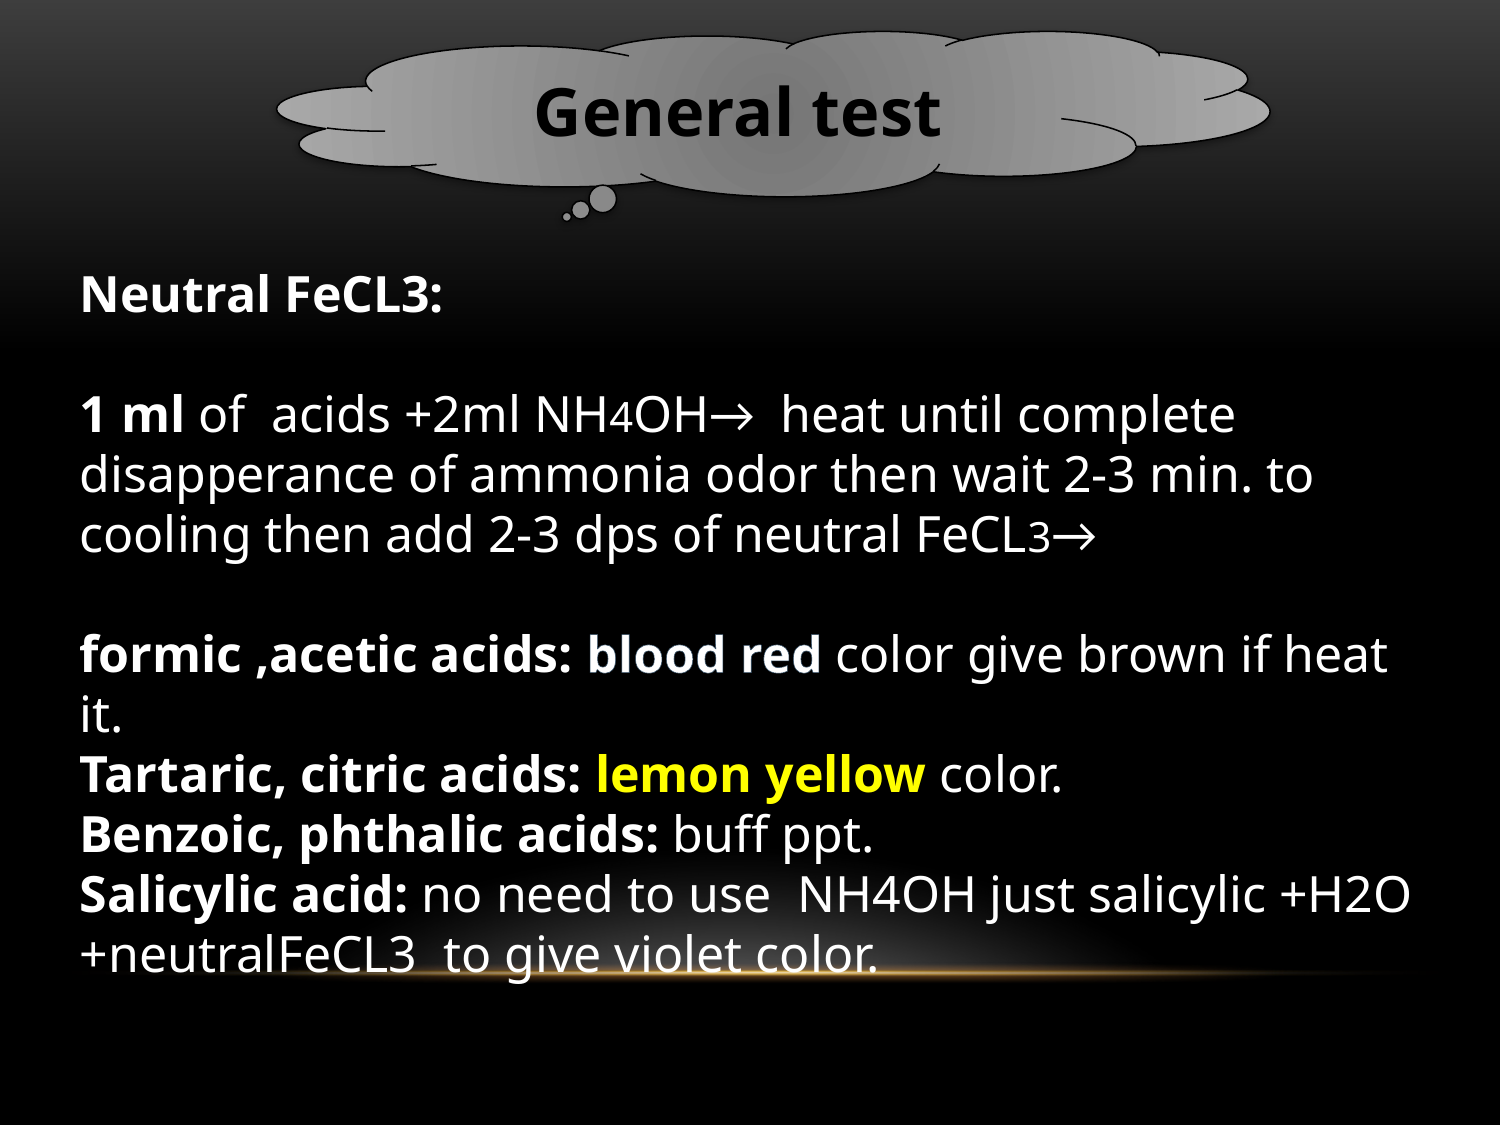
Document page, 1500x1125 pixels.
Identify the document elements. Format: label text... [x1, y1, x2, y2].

picture [0, 0, 1500, 1125]
text_box General test [275, 30, 1271, 223]
text_box Neutral FeCL3: 1 ml of acids +2ml NH4OH→ heat until complete disapperance of ammonia odor then wait 2-3 min. to cooling then add 2-3 dps of neutral FeCL3→ formic ,acetic acids: blood red color give brown if heat it. Tartaric, citric acids: lemon yellow color. Benzoic, phthalic acids: buff ppt. Salicylic acid: no need to use NH4OH just salicylic +H2O +neutralFeCL3 to give violet color. [64, 255, 1459, 991]
